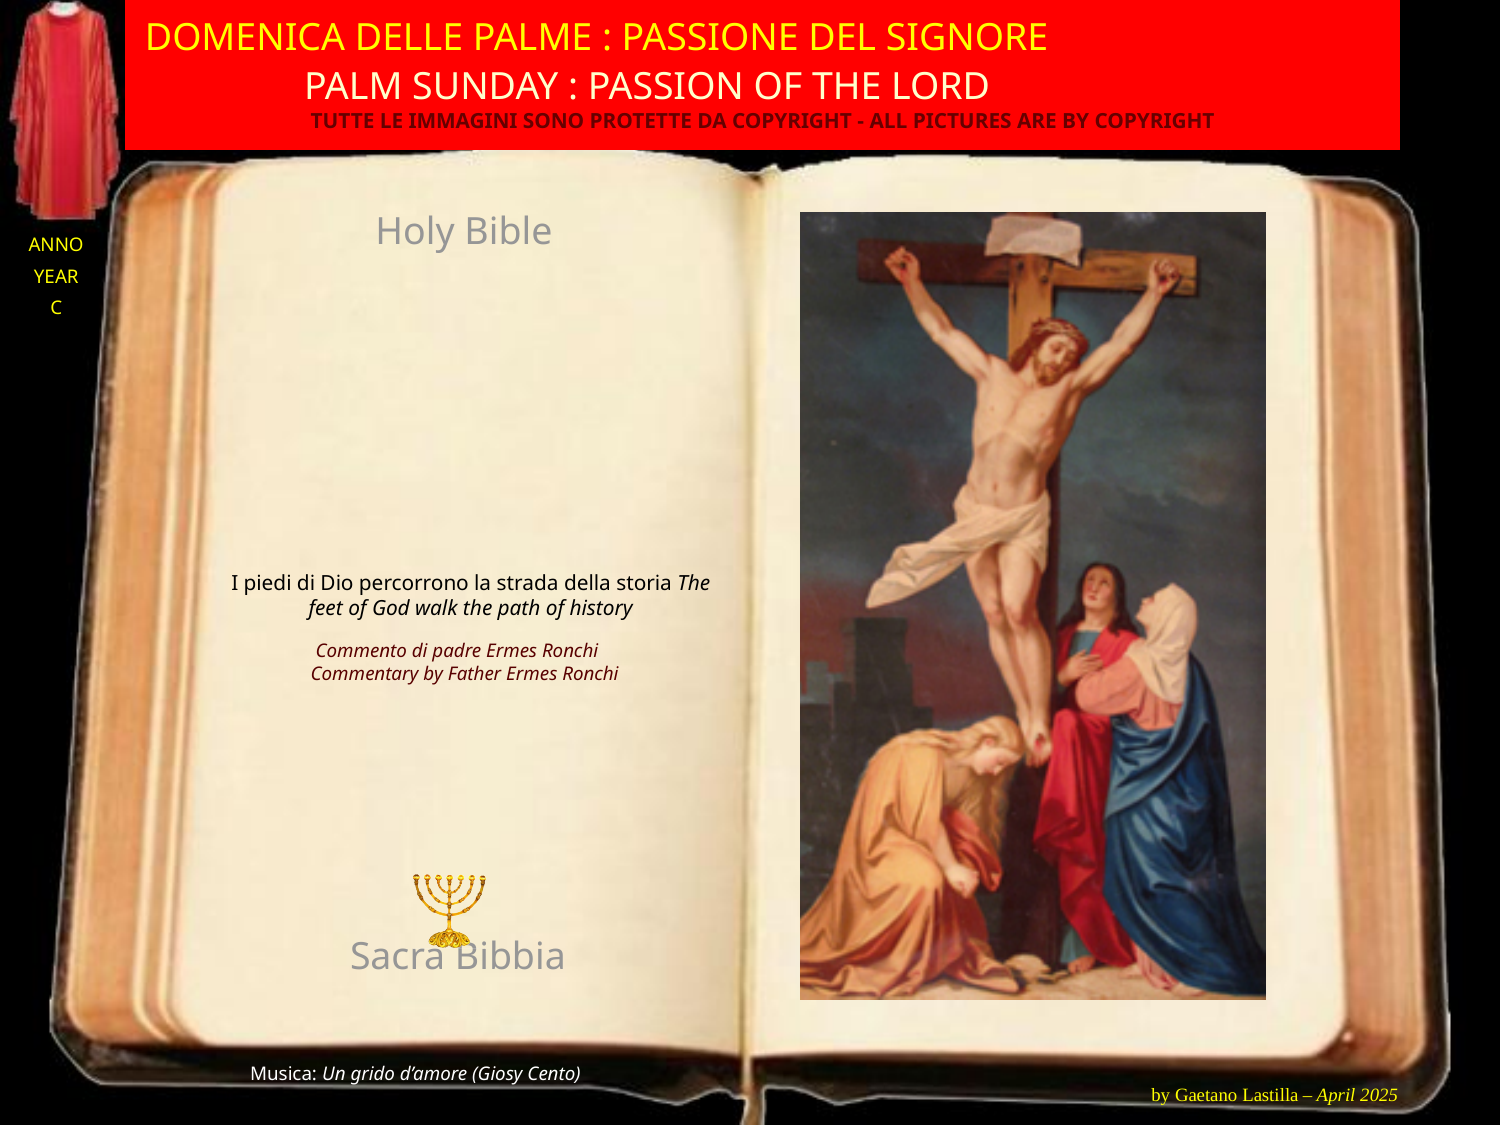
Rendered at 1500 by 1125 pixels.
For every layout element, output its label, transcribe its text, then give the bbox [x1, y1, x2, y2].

text_box Holy Bible [360, 199, 568, 260]
text_box by Gaetano Lastilla – April 2025 [1012, 1049, 1500, 1113]
text_box Sacra Bibbia [335, 924, 581, 985]
text_box Musica: Un grido d’amore (Giosy Cento) [235, 1054, 596, 1092]
text_box ANNO YEAR C [0, 224, 113, 326]
title DOMENICA DELLE PALME : PASSIONE DEL SIGNORE PALM SUNDAY : PASSION OF THE LORD TUTTE LE IMMAGINI SONO PROTETTE DA COPYRIGHT - ALL PICTURES ARE BY COPYRIGHT [125, 0, 1400, 150]
picture [0, 0, 1500, 1125]
text_box Commento di padre Ermes Ronchi Commentary by Father Ermes Ronchi [251, 631, 677, 692]
text_box I piedi di Dio percorrono la strada della storia The feet of God walk the path of history [204, 562, 737, 628]
